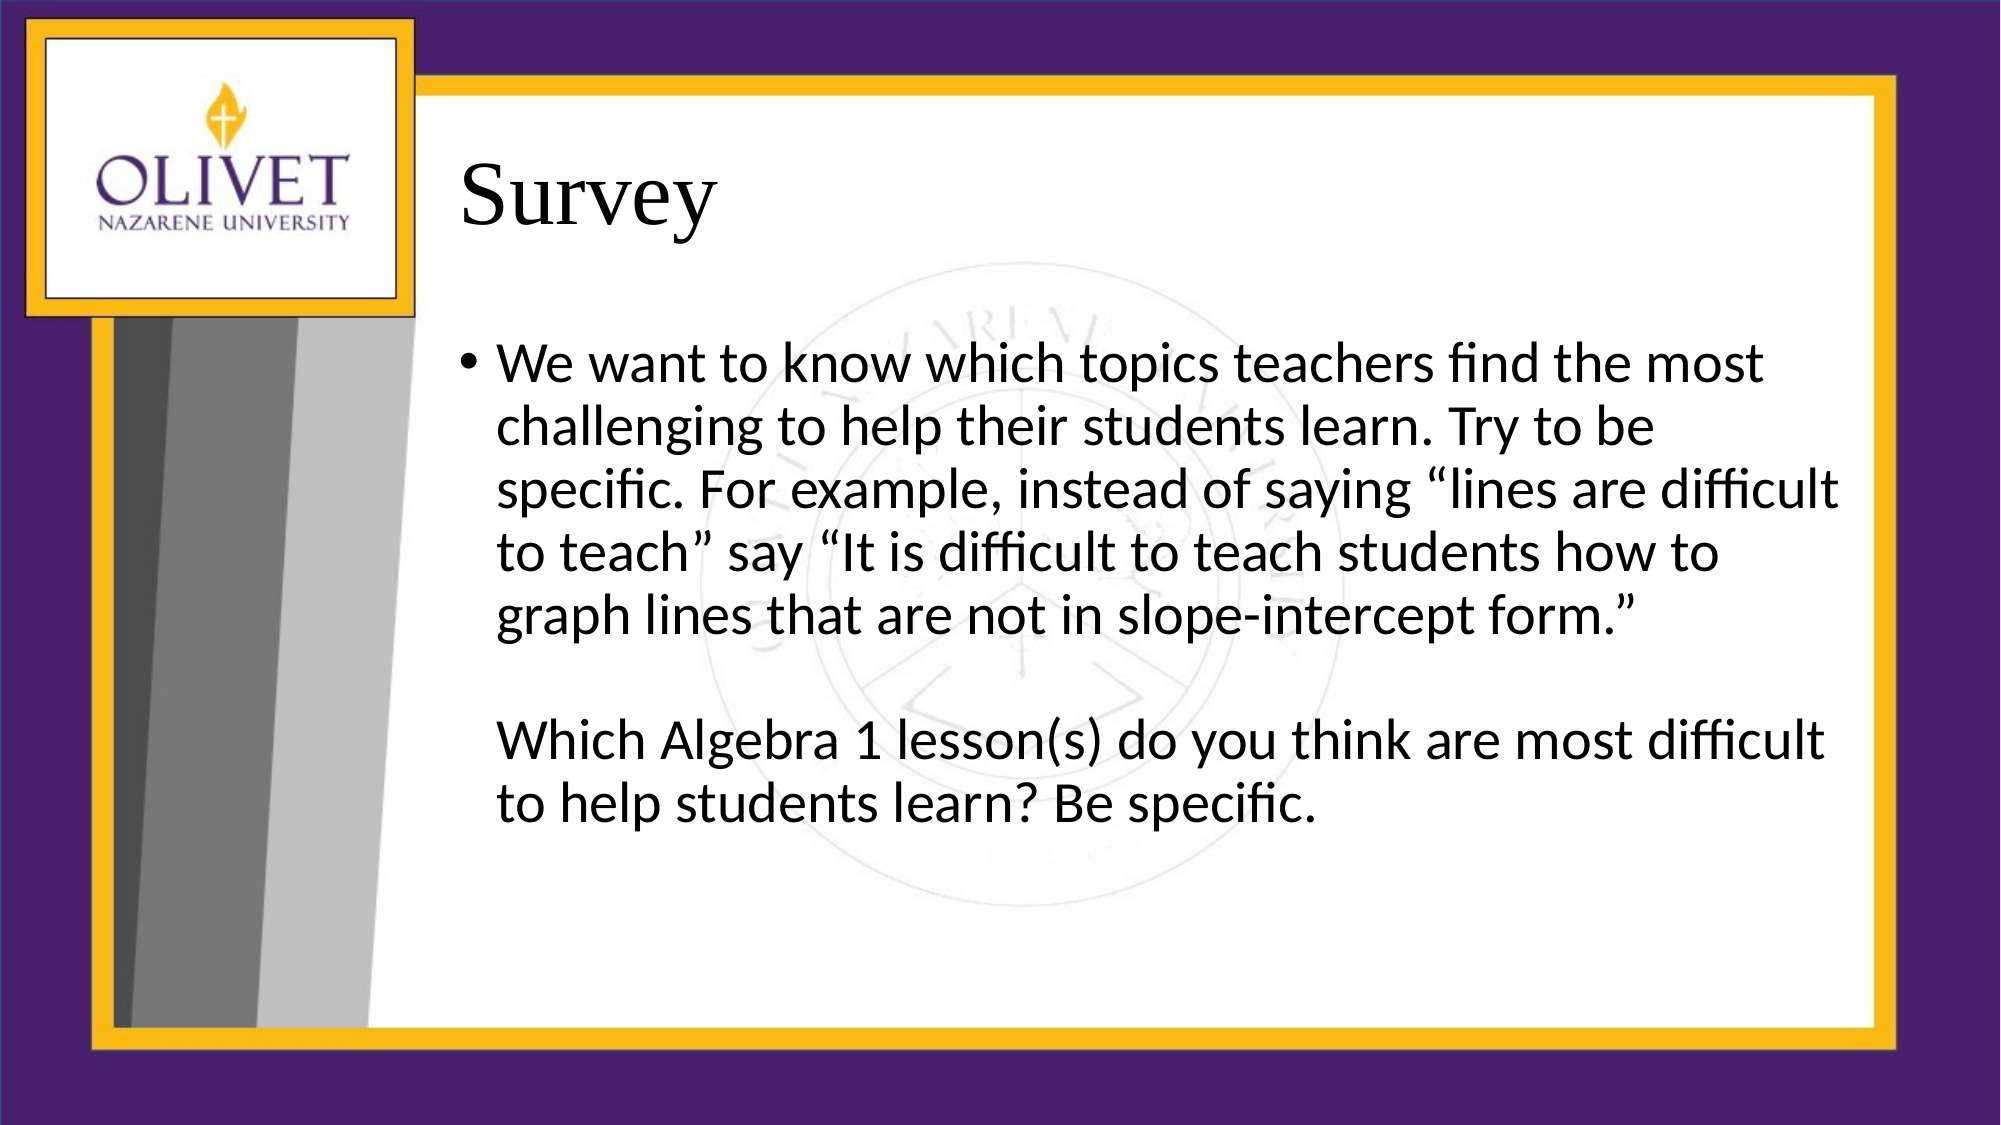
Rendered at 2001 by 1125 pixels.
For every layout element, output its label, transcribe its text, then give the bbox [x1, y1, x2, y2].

list We want to know which topics teachers find the most challenging to help their students learn. Try to be specific. For example, instead of saying “lines are difficult to teach” say “It is difficult to teach students how to graph lines that are not in slope-intercept form.” Which Algebra 1 lesson(s) do you think are most difficult to help students learn? Be specific. [443, 324, 1863, 1014]
picture [0, 0, 2001, 1125]
title Survey [443, 111, 1838, 278]
